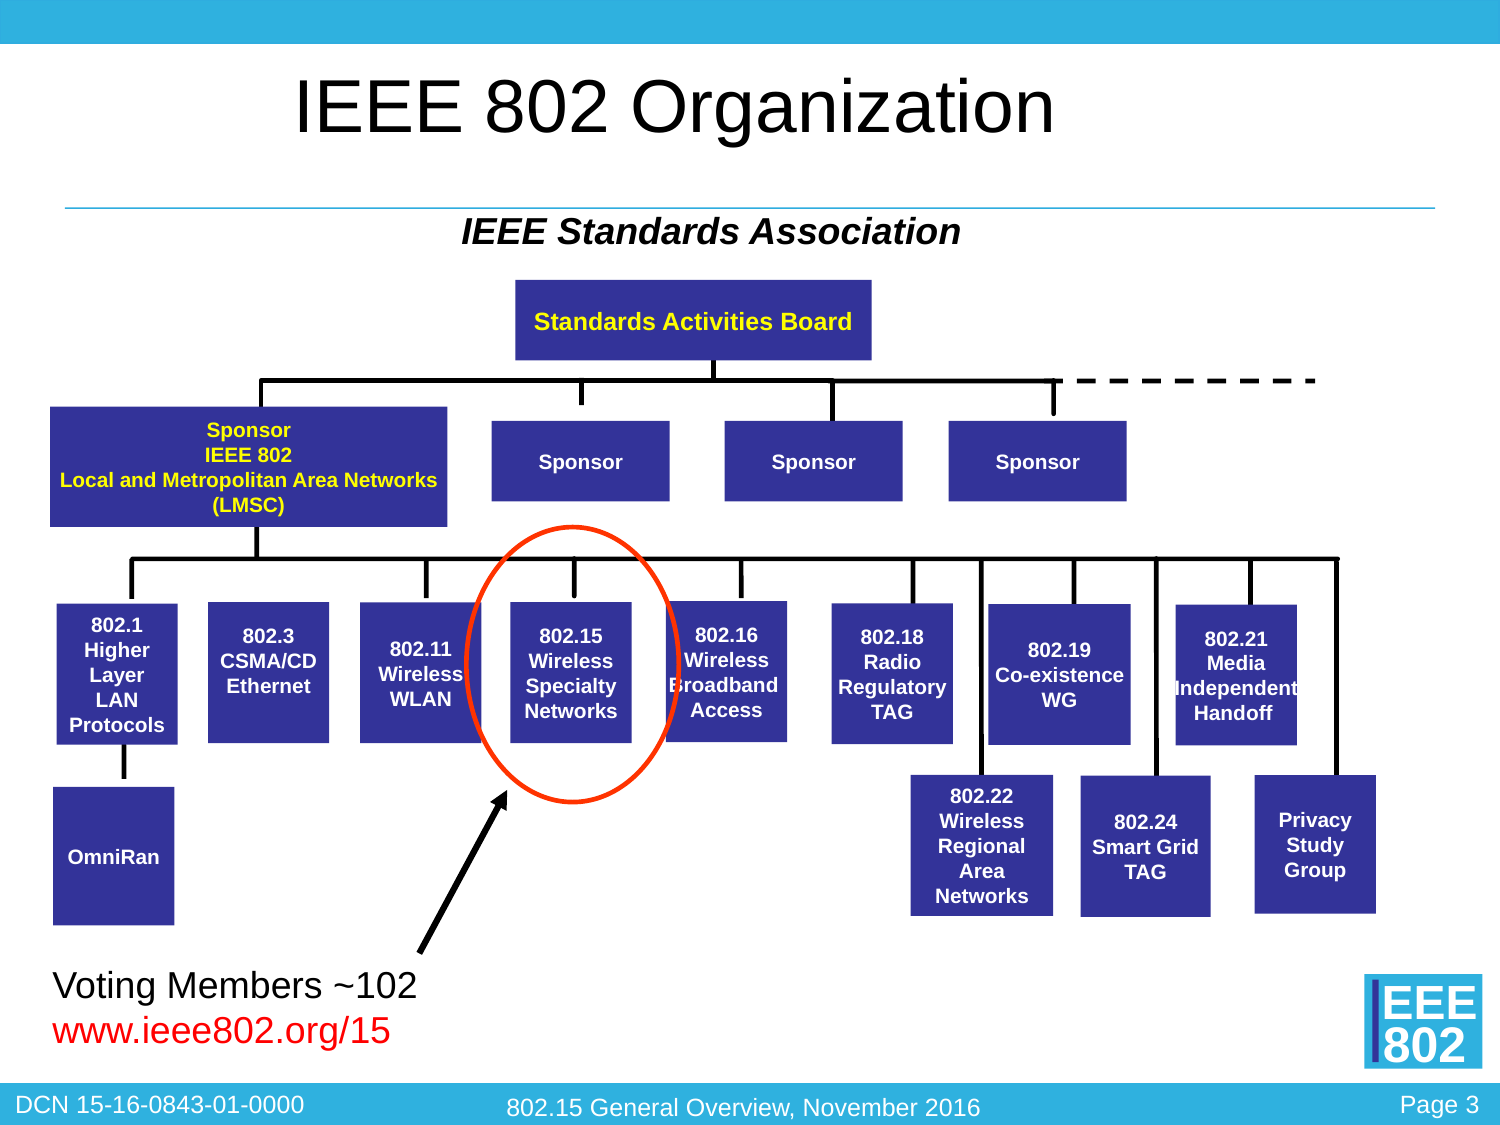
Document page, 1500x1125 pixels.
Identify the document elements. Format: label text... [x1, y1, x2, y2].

text_box 802.1 Higher Layer LAN Protocols [56, 603, 178, 745]
title IEEE 802 Organization [0, 50, 1350, 150]
text_box Sponsor [724, 420, 903, 502]
text_box 802.3 CSMA/CD Ethernet [208, 602, 330, 744]
text_box Sponsor [948, 420, 1127, 502]
text_box OmniRan [53, 786, 175, 926]
text_box Sponsor [491, 420, 670, 502]
text_box Sponsor IEEE 802 Local and Metropolitan Area Networks (LMSC) [50, 406, 448, 527]
text_box 802.19 Co-existence WG [988, 604, 1131, 745]
text_box Privacy Study Group [1254, 775, 1376, 914]
text_box Voting Members ~102 www.ieee802.org/15 [37, 953, 775, 1059]
text_box 802.18 Radio Regulatory TAG [831, 603, 953, 745]
text_box Standards Activities Board [515, 279, 872, 361]
text_box 802.16 Wireless Broadband Access [665, 601, 788, 743]
text_box [419, 789, 508, 954]
text_box 802.11 Wireless WLAN [360, 602, 482, 744]
text_box IEEE Standards Association [446, 199, 977, 260]
text_box 802.24 Smart Grid TAG [1080, 775, 1211, 917]
text_box [466, 527, 679, 803]
text_box [260, 380, 833, 421]
text_box 802.22 Wireless Regional Area Networks [910, 774, 1054, 916]
text_box 802.21 Media Independent Handoff [1175, 604, 1297, 746]
